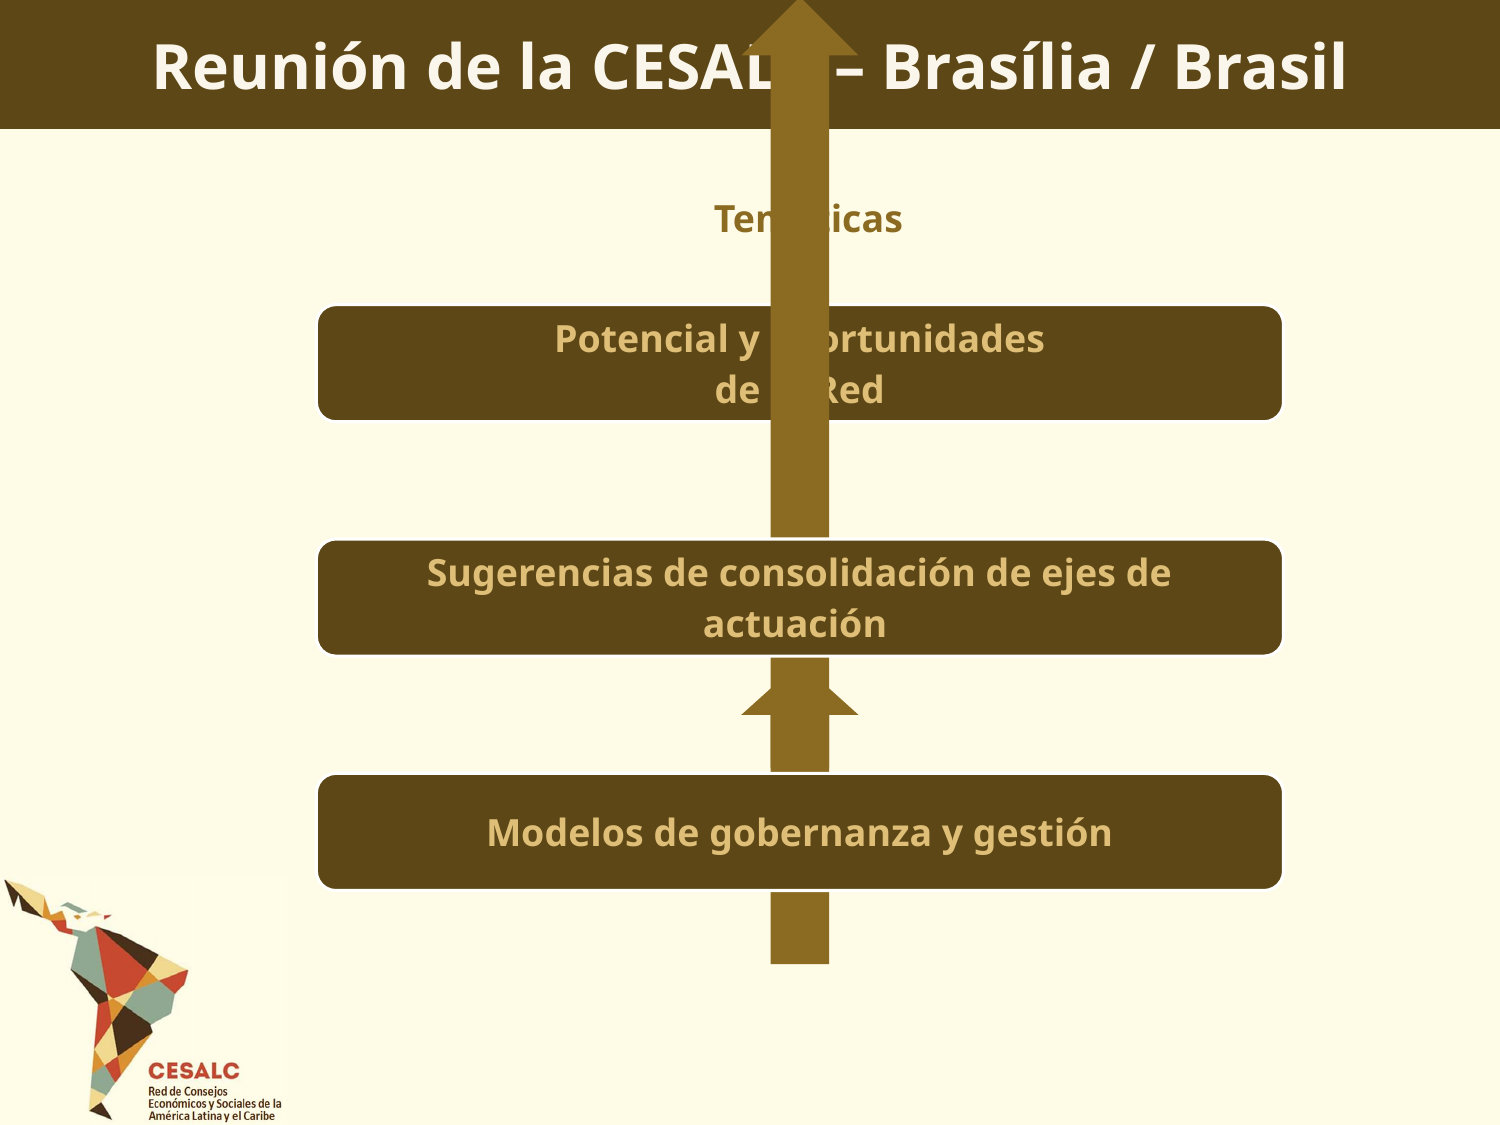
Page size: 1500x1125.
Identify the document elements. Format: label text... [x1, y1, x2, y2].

text_box Reunión de la CESALC – Brasília / Brasil [0, 0, 795, 129]
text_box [316, 304, 1284, 891]
picture [0, 878, 288, 1125]
text_box Reunión de la CESALC – Brasília / Brasil [805, 0, 1500, 129]
text_box Temáticas [281, 187, 770, 248]
text_box Temáticas [830, 187, 1336, 248]
